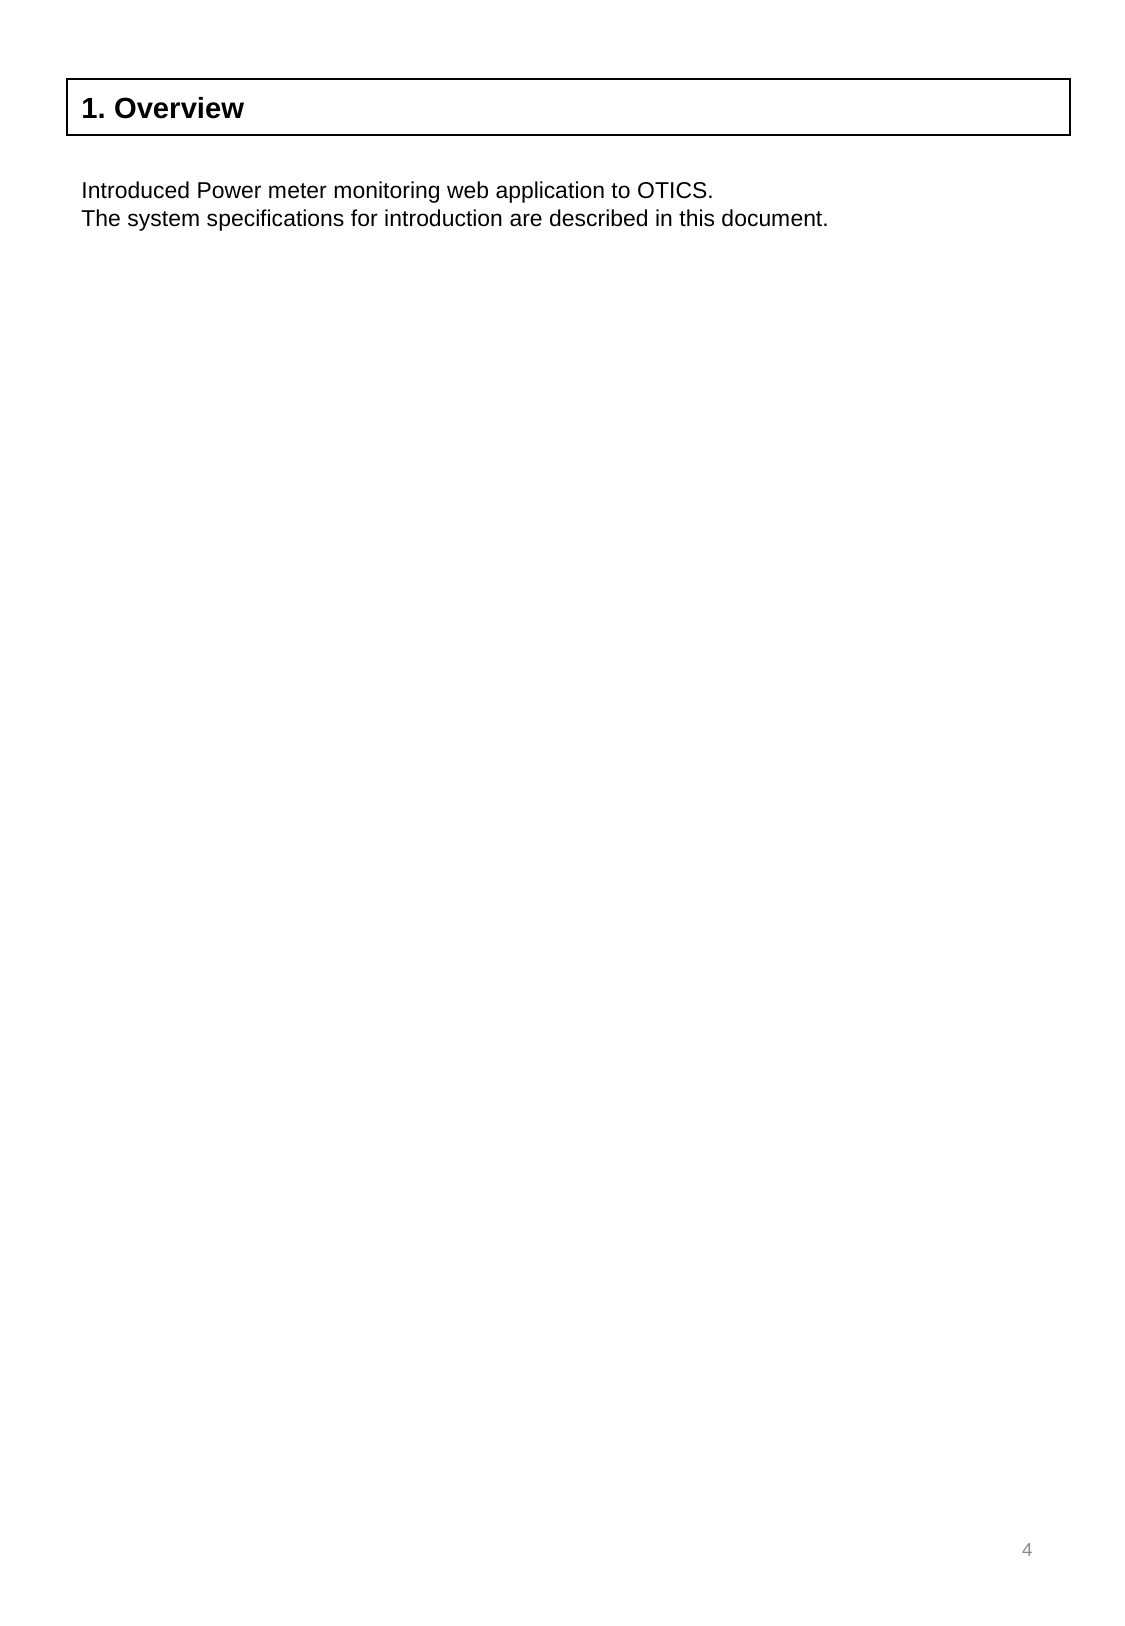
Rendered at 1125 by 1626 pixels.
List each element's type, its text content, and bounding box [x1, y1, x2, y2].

text_box 1. Overview [66, 78, 1071, 136]
text_box Introduced Power meter monitoring web application to OTICS. The system specifications for introduction are described in this document. [66, 168, 1071, 238]
slide_number 4 [794, 1506, 1048, 1593]
